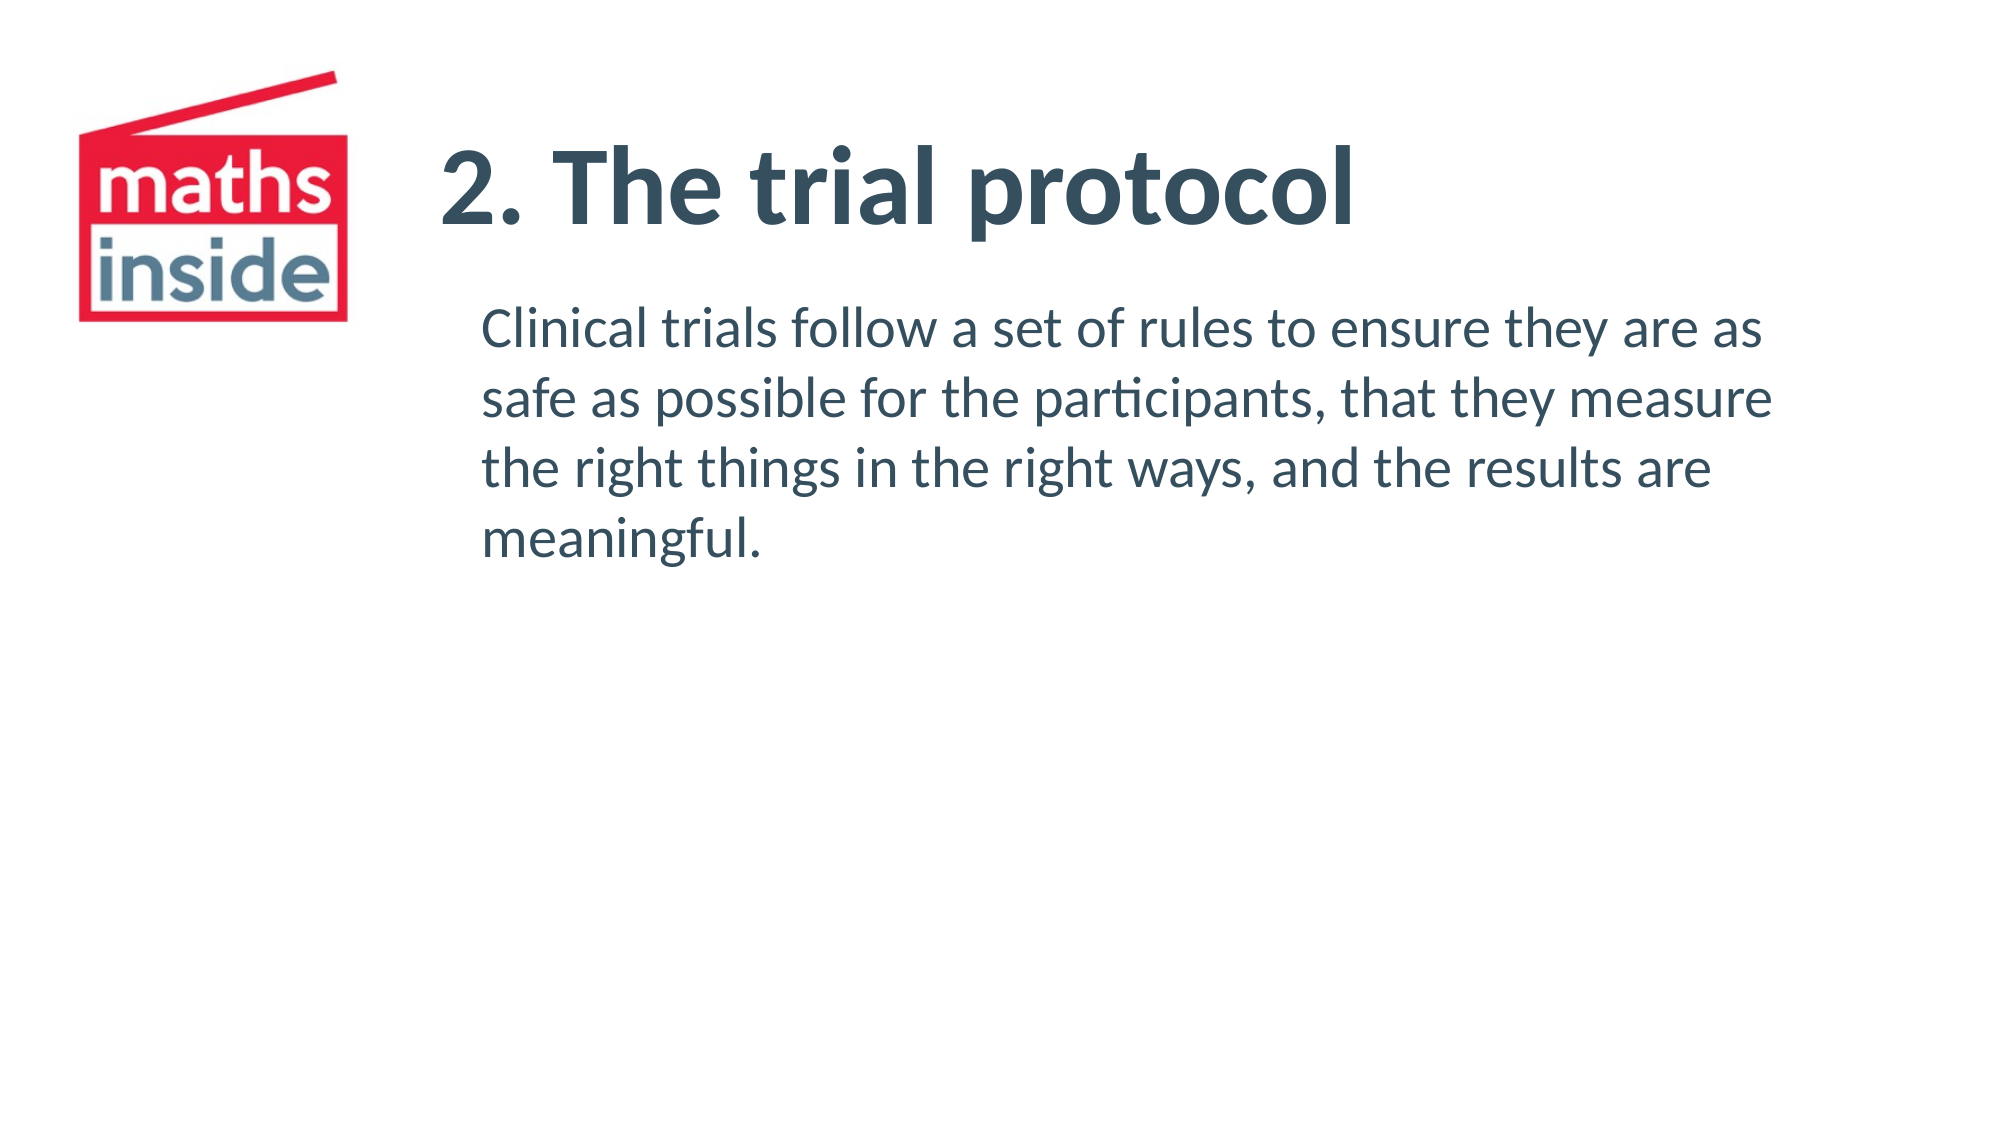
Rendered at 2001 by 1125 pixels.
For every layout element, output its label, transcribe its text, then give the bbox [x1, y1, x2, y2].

text_box Clinical trials follow a set of rules to ensure they are as safe as possible for the participants, that they measure the right things in the right ways, and the results are meaningful. [475, 283, 1840, 1102]
picture [70, 62, 357, 331]
text_box 2. The trial protocol [433, 106, 1957, 287]
